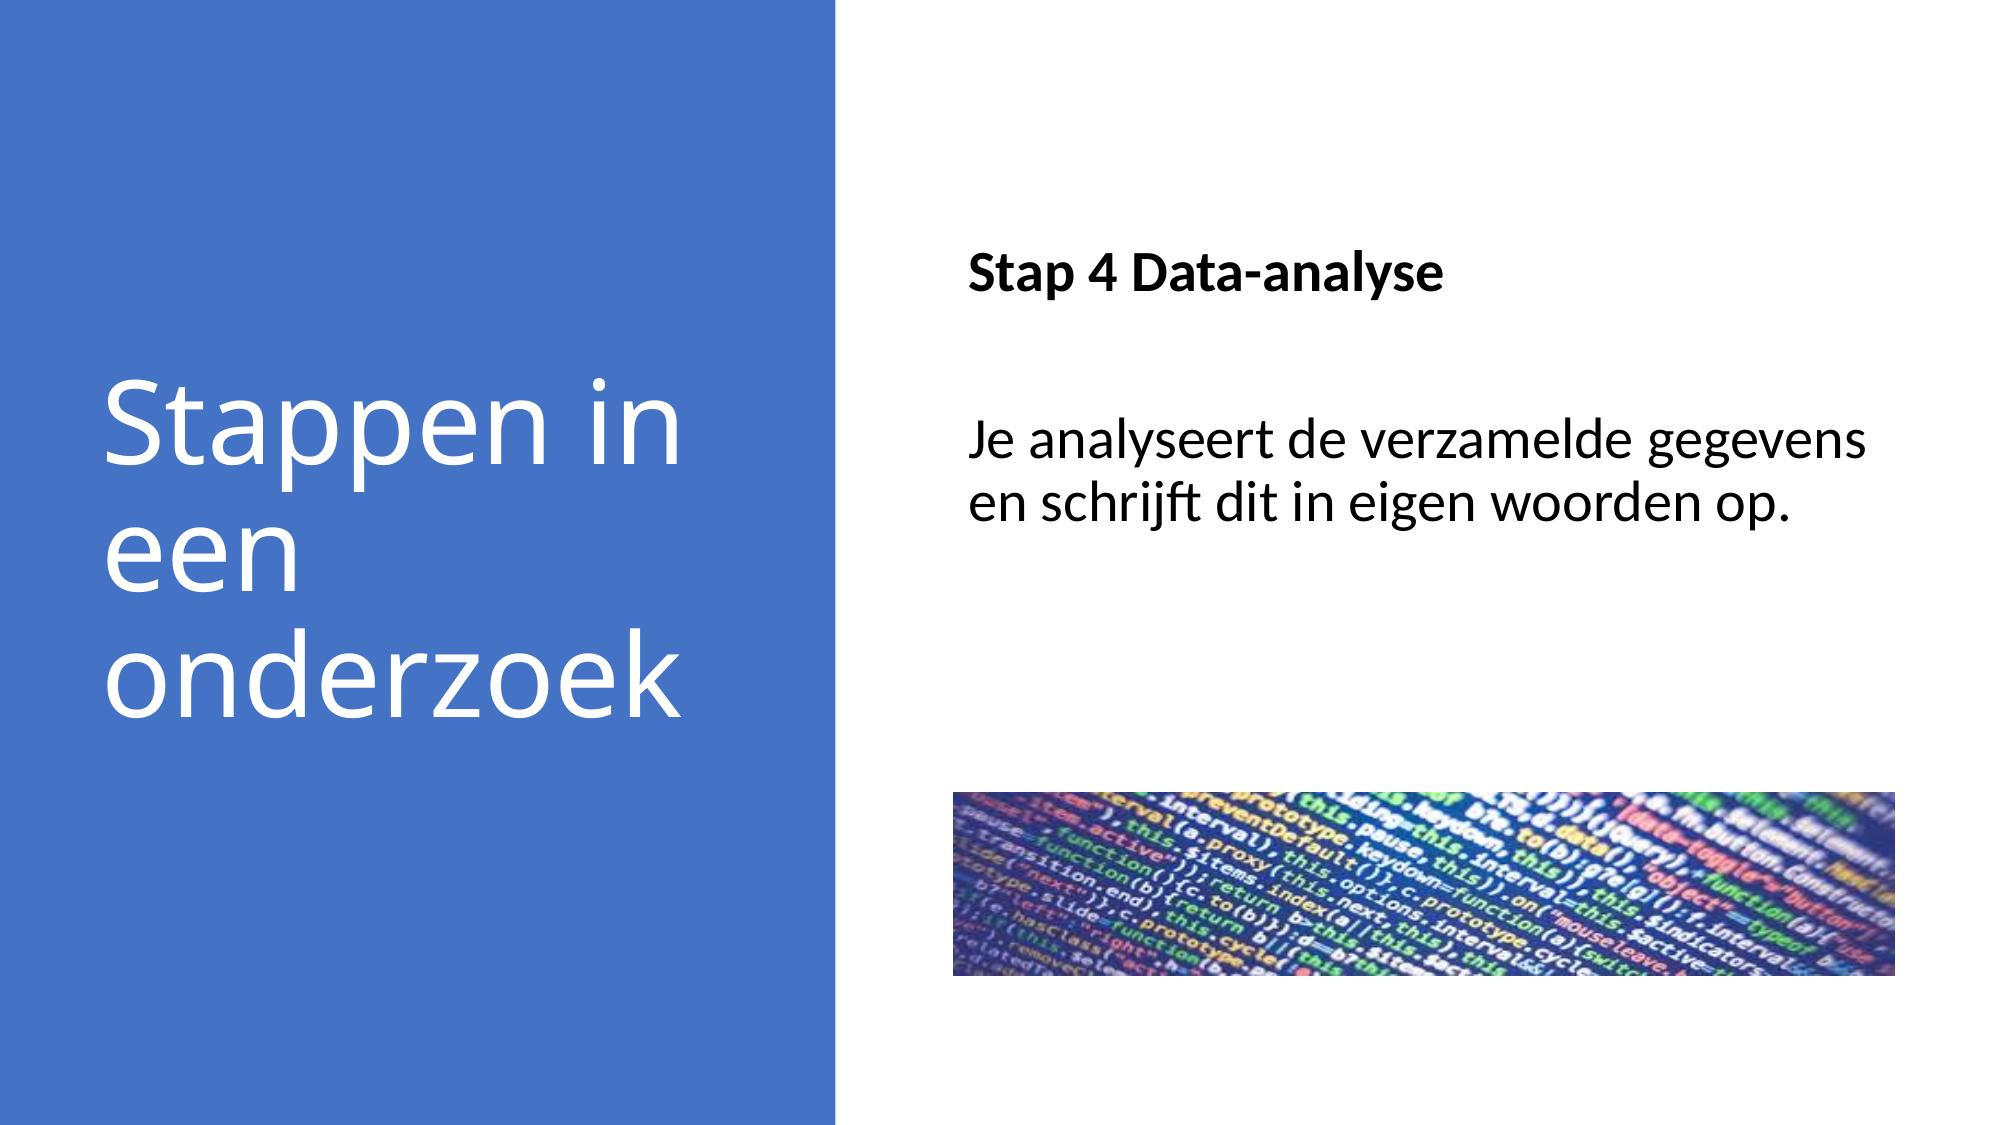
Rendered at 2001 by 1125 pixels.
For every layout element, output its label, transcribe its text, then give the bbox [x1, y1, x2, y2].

title Stappen in een onderzoek [86, 101, 711, 1005]
list Stap 4 Data-analyse Je analyseert de verzamelde gegevens en schrijft dit in eigen woorden op. [953, 233, 1926, 780]
picture [953, 792, 1895, 976]
text_box [0, 0, 836, 1125]
